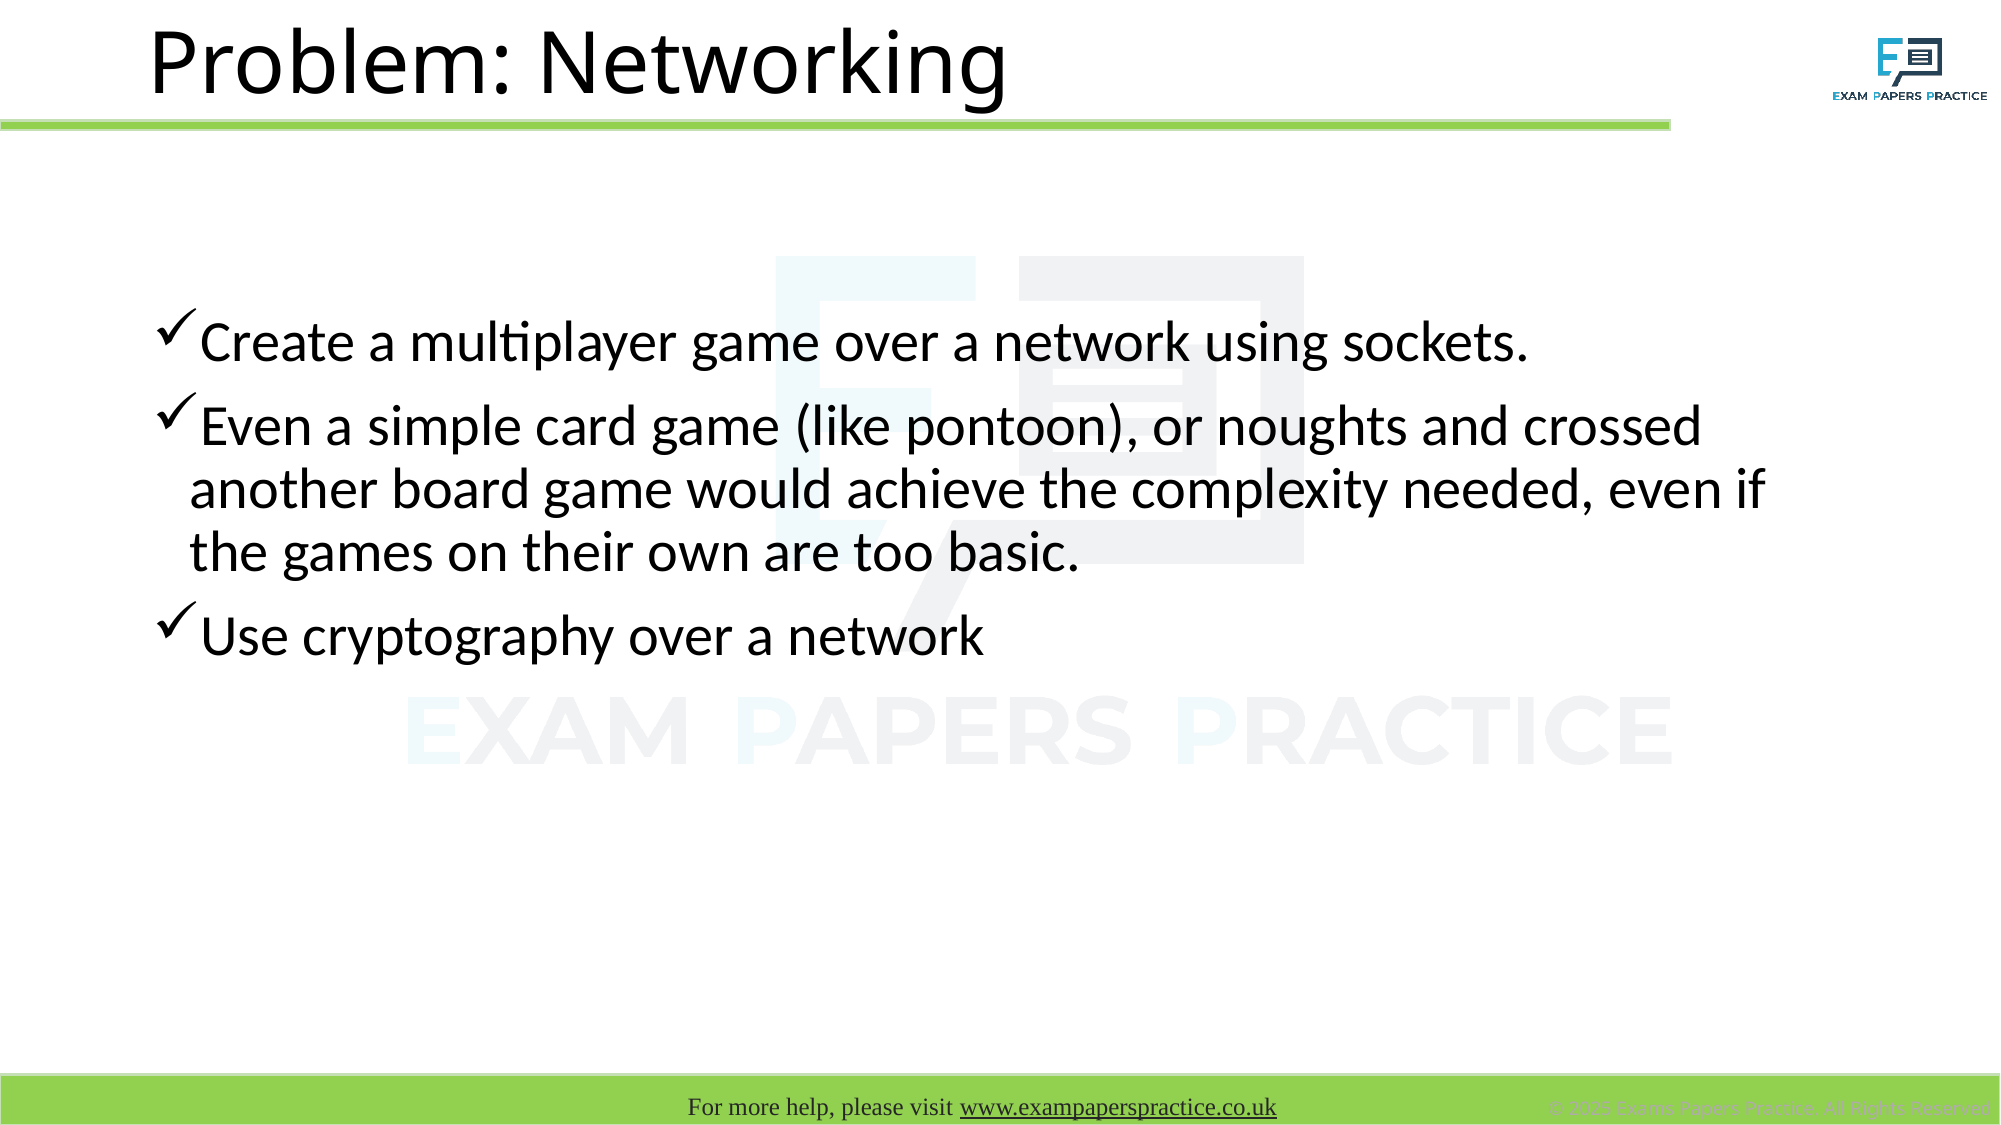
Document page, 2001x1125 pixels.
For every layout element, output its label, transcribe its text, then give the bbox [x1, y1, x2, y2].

title Problem: Networking [132, 11, 1858, 121]
list Create a multiplayer game over a network using sockets. Even a simple card game (like pontoon), or noughts and crossed another board game would achieve the complexity needed, even if the games on their own are too basic. Use cryptography over a network [137, 304, 1863, 1018]
